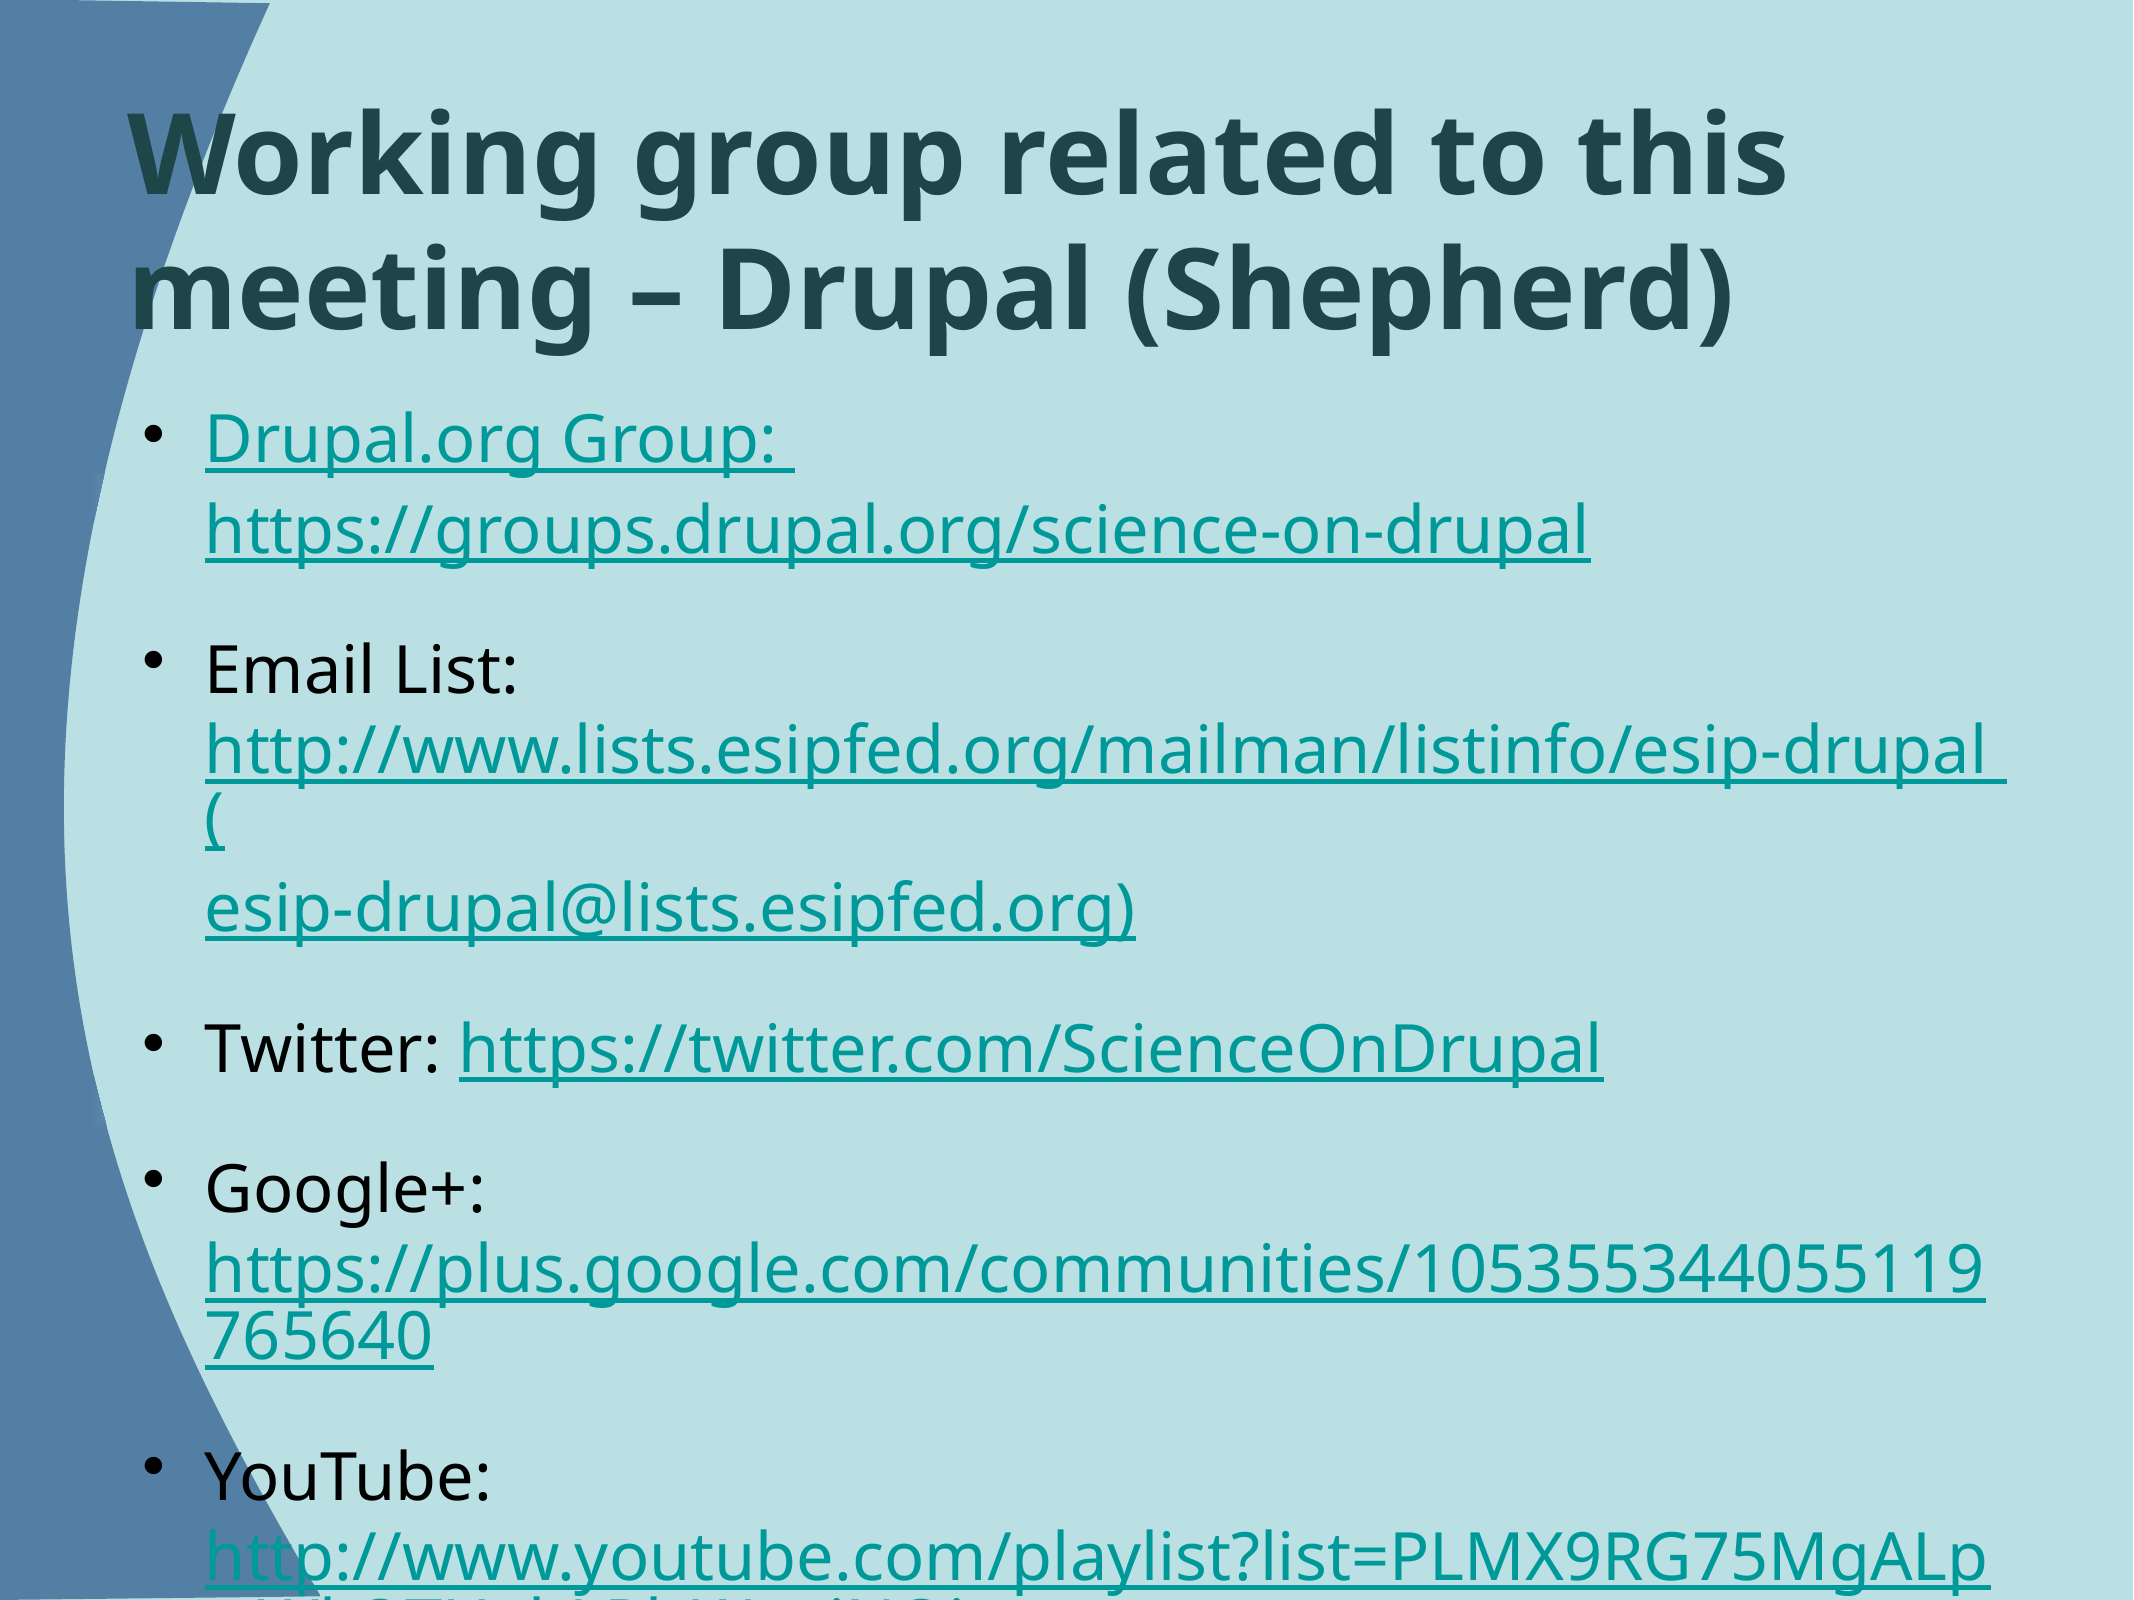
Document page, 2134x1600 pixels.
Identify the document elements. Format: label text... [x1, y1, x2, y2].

text_box [0, 0, 321, 1600]
title Working group related to this meeting – Drupal (Shepherd) [106, 63, 2028, 374]
list Drupal.org Group: https://groups.drupal.org/science-on-drupal Email List: http://www.lists.esipfed.org/mailman/listinfo/esip-drupal (esip-drupal@lists.esipfed.org) Twitter: https://twitter.com/ScienceOnDrupal Google+: https://plus.google.com/communities/105355344055119765640 YouTube: http://www.youtube.com/playlist?list=PLMX9RG75MgALpwWkQTUehLPbK1miNOiny [121, 374, 2043, 1401]
